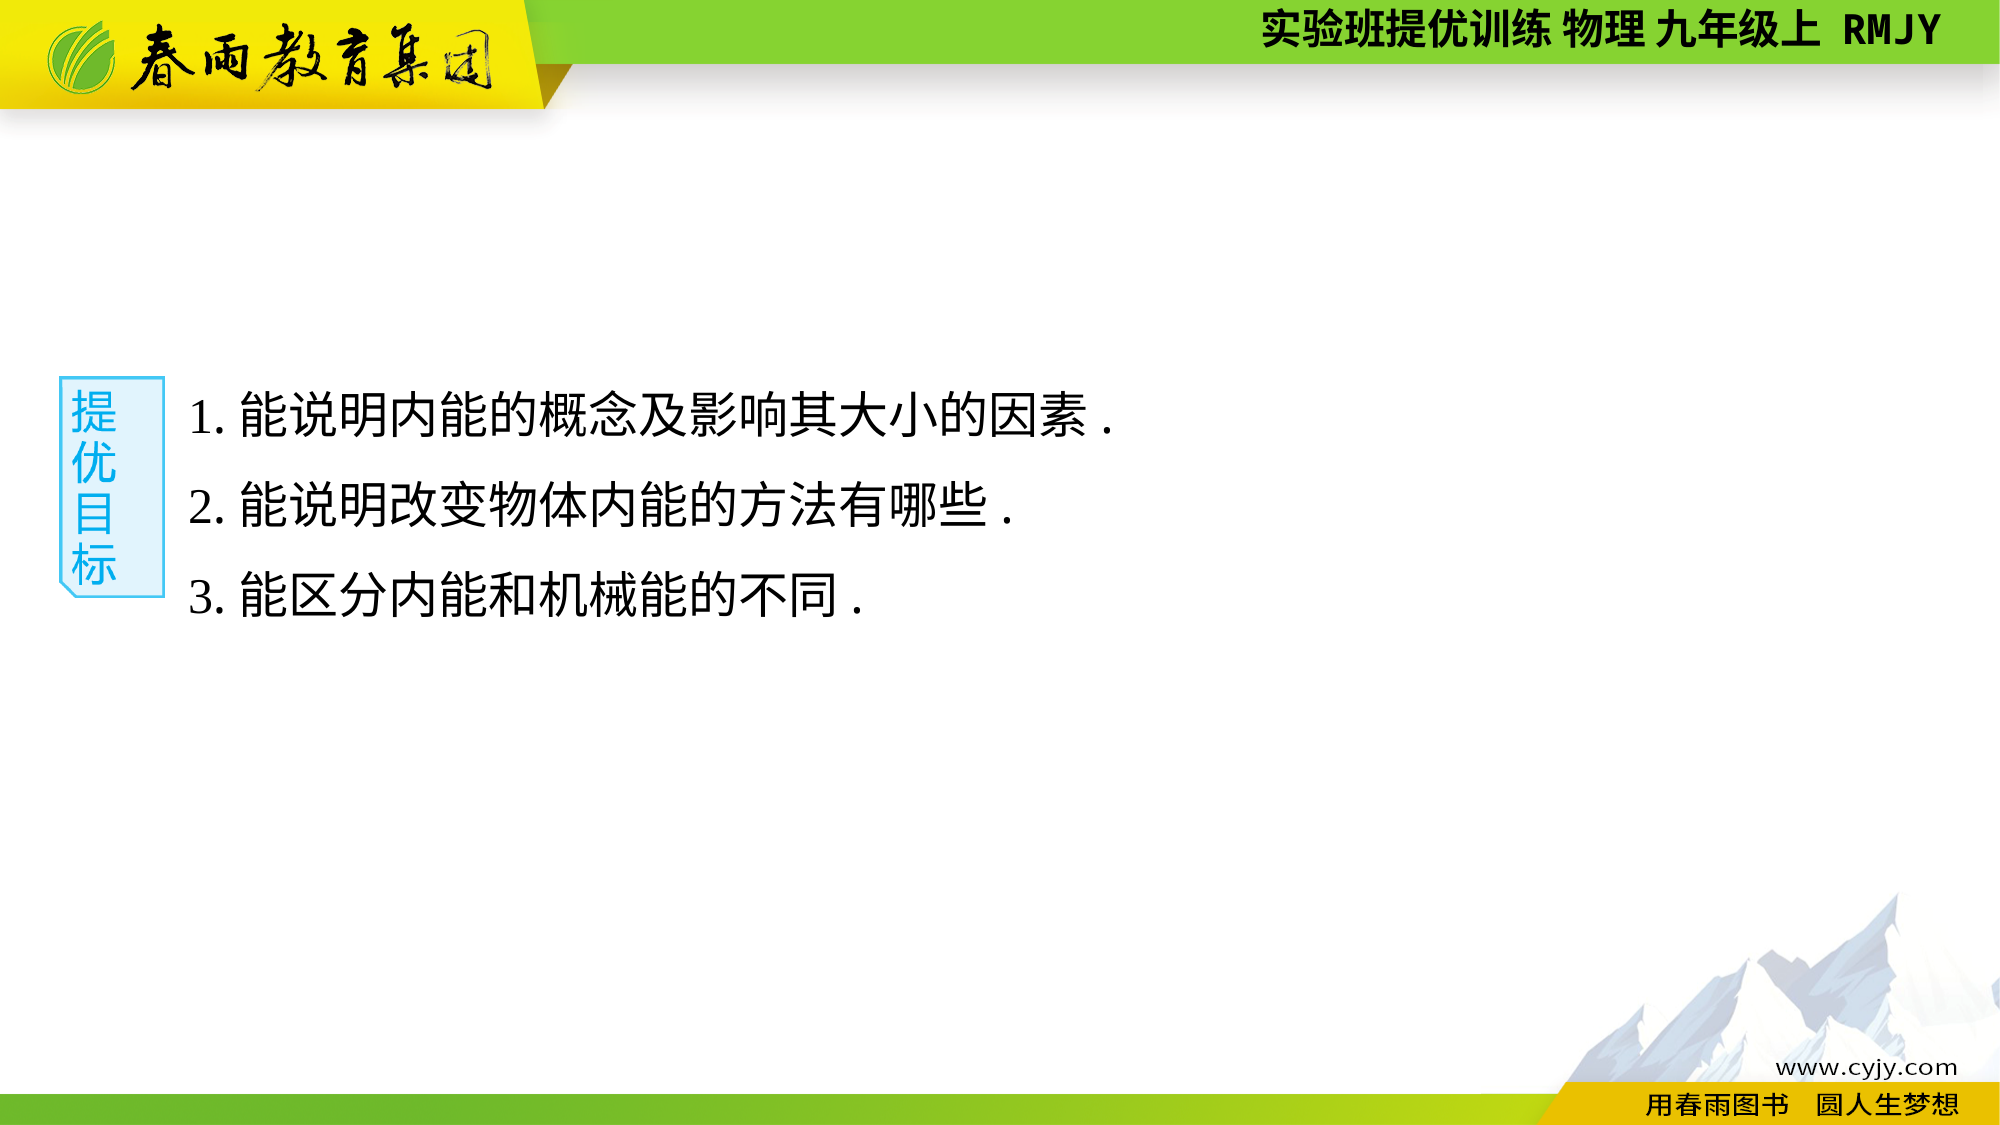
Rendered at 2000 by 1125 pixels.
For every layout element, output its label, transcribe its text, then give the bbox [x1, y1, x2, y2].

list 1.能说明内能的概念及影响其大小的因素. 2.能说明改变物体内能的方法有哪些. 3.能区分内能和机械能的不同. [173, 345, 1944, 634]
picture [0, 0, 2000, 1125]
